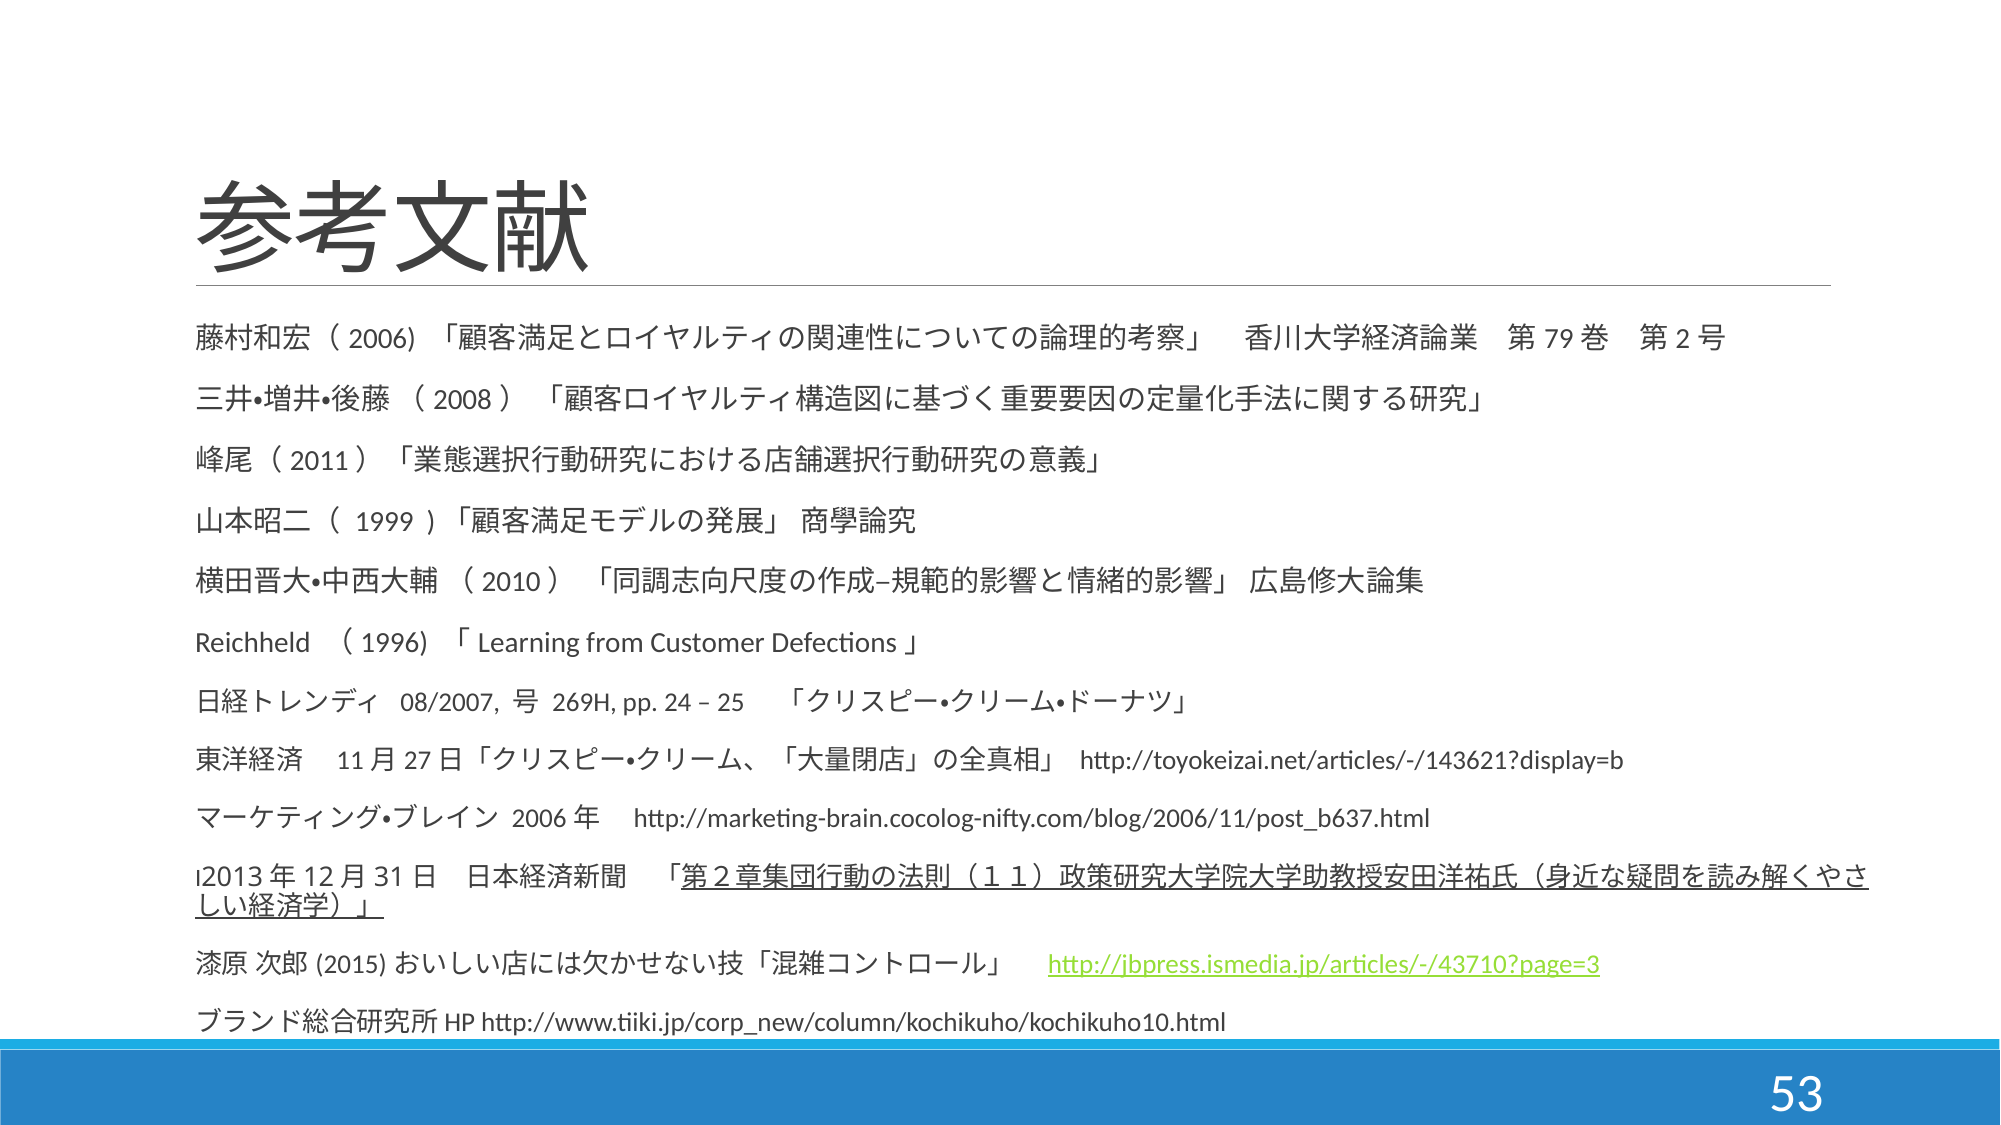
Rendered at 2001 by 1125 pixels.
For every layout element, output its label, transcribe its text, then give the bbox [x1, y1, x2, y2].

list 藤村和宏（2006) 「顧客満足とロイヤルティの関連性についての論理的考察」 香川大学経済論業 第79巻 第2号 三井・増井・後藤 （2008） 「顧客ロイヤルティ構造図に基づく重要要因の定量化手法に関する研究」 峰尾（2011）「業態選択行動研究における店舗選択行動研究の意義」 山本昭二（ 1999 )「顧客満足モデルの発展」 商學論究 横田晋大・中西大輔 （2010） 「同調志向尺度の作成–規範的影響と情緒的影響」 広島修大論集 Reichheld （1996) 「Learning from Customer Defections」 日経トレンディ 08/2007, 号 269H, pp. 24 – 25 「クリスピー・クリーム・ドーナツ」 東洋経済 11月27日「クリスピー・クリーム、「大量閉店」の全真相」 http://toyokeizai.net/articles/-/143621?display=b マーケティング・ブレイン 2006年 http://marketing-brain.cocolog-nifty.com/blog/2006/11/post_b637.html I2013年12月31日 日本経済新聞 「第２章集団行動の法則（１１）政策研究大学院大学助教授安田洋祐氏（身近な疑問を読み解くやさしい経済学）」 漆原 次郎(2015)おいしい店には欠かせない技「混雑コントロール」 http://jbpress.ismedia.jp/articles/-/43710?page=3 ブランド総合研究所HP http://www.tiiki.jp/corp_new/column/kochikuho/kochikuho10.html [180, 316, 1890, 1083]
slide_number 53 [1624, 1059, 1840, 1120]
title 参考文献 [180, 54, 1830, 293]
